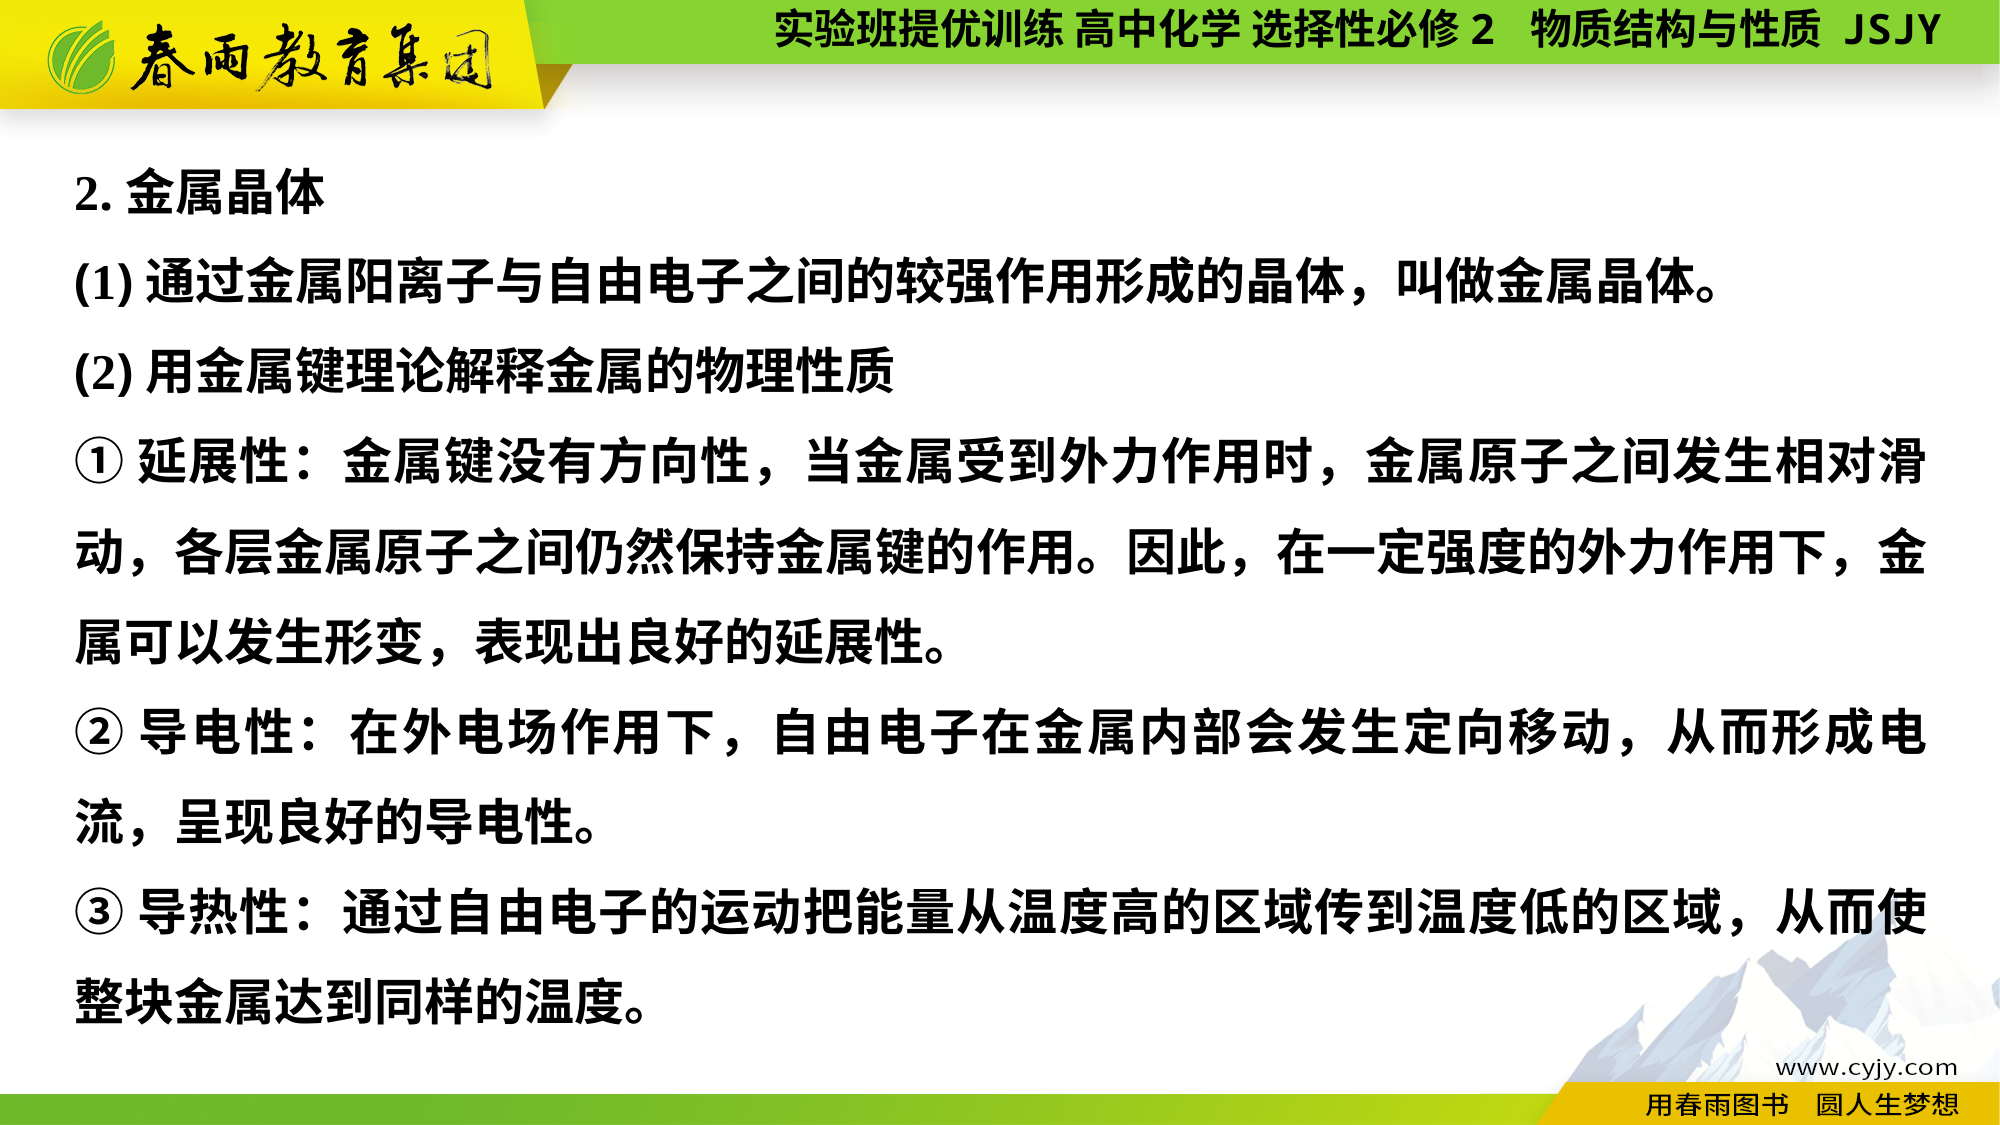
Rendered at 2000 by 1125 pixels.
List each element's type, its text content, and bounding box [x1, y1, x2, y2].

picture [0, 0, 2000, 1125]
list 2.金属晶体 (1)通过金属阳离子与自由电子之间的较强作用形成的晶体，叫做金属晶体。 (2)用金属键理论解释金属的物理性质 ①延展性：金属键没有方向性，当金属受到外力作用时，金属原子之间发生相对滑动，各层金属原子之间仍然保持金属键的作用。因此，在一定强度的外力作用下，金属可以发生形变，表现出良好的延展性。 ②导电性：在外电场作用下，自由电子在金属内部会发生定向移动，从而形成电流，呈现良好的导电性。 ③导热性：通过自由电子的运动把能量从温度高的区域传到温度低的区域，从而使整块金属达到同样的温度。 [59, 122, 1944, 1035]
